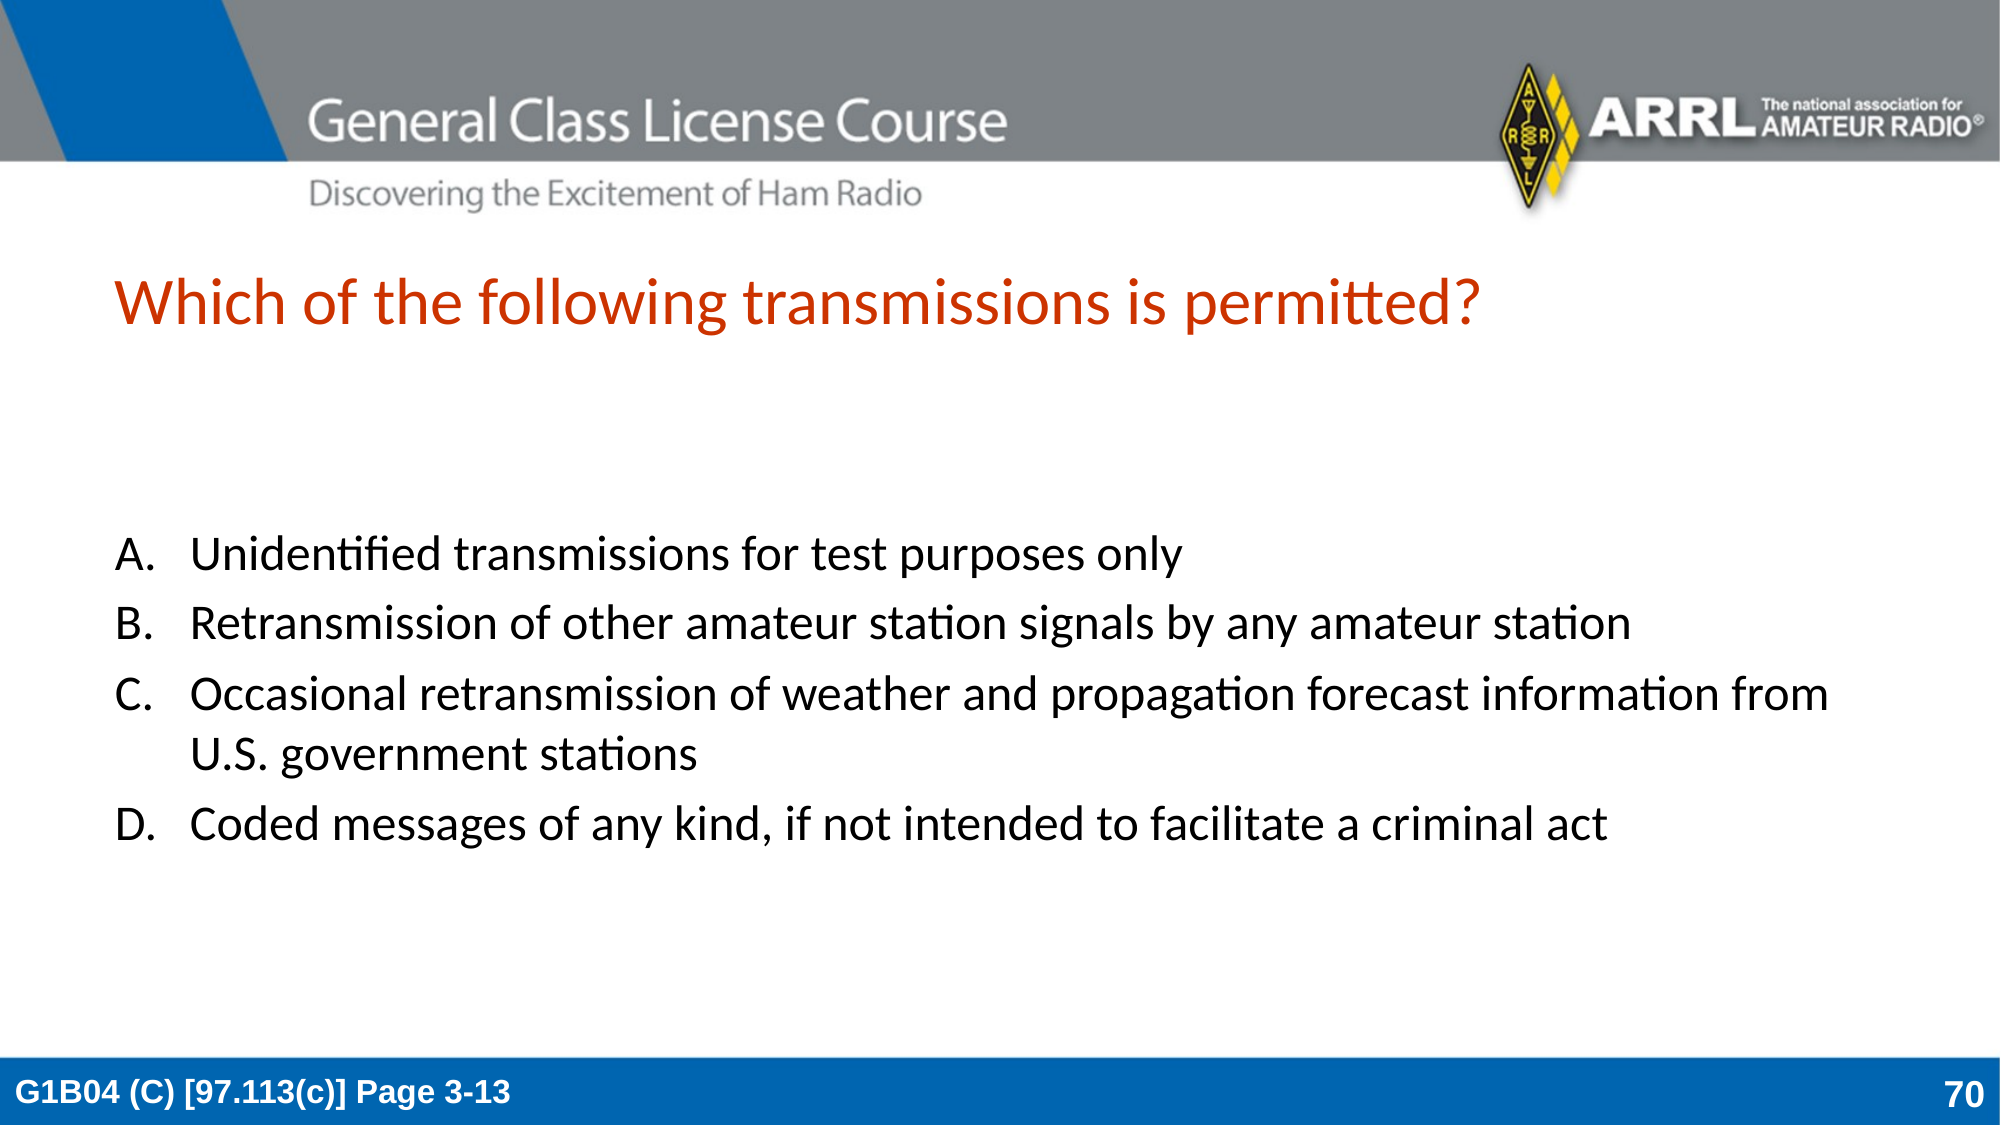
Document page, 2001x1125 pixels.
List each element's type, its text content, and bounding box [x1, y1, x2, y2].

list Unidentified transmissions for test purposes only Retransmission of other amateur station signals by any amateur station Occasional retransmission of weather and propagation forecast information from U.S. government stations Coded messages of any kind, if not intended to facilitate a criminal act [99, 512, 1900, 1005]
title Which of the following transmissions is permitted? [99, 249, 1900, 388]
picture [0, 0, 2001, 1125]
text_box 70 [1875, 1062, 2000, 1123]
text_box G1B04 (C) [97.113(c)] Page 3-13 [0, 1062, 1313, 1118]
